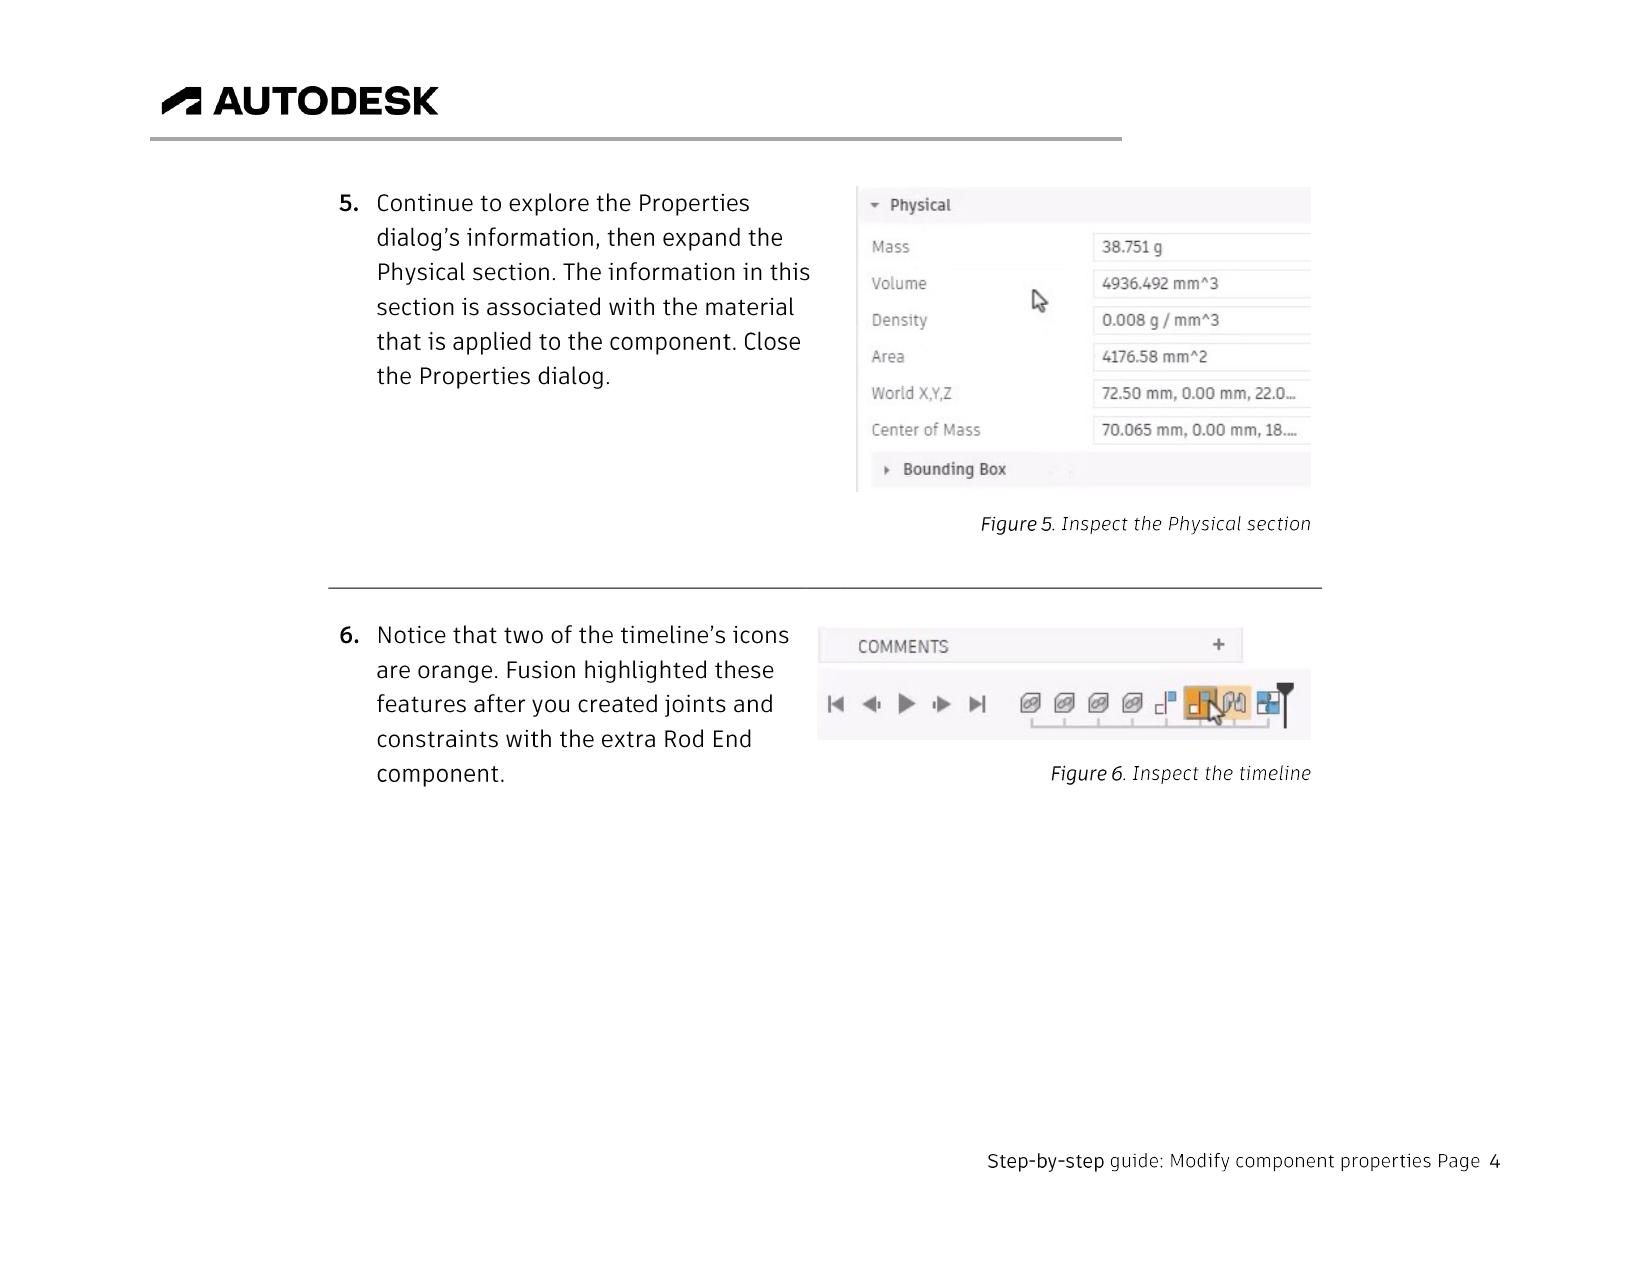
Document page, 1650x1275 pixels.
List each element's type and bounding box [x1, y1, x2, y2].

text_box [376, 618, 806, 790]
picture [856, 186, 1311, 492]
text_box [1050, 759, 1320, 787]
picture [160, 85, 439, 116]
text_box [980, 510, 1320, 538]
picture [817, 626, 1311, 741]
text_box [376, 186, 827, 392]
picture [338, 618, 370, 651]
text_box [987, 1147, 1512, 1175]
picture [338, 186, 370, 219]
